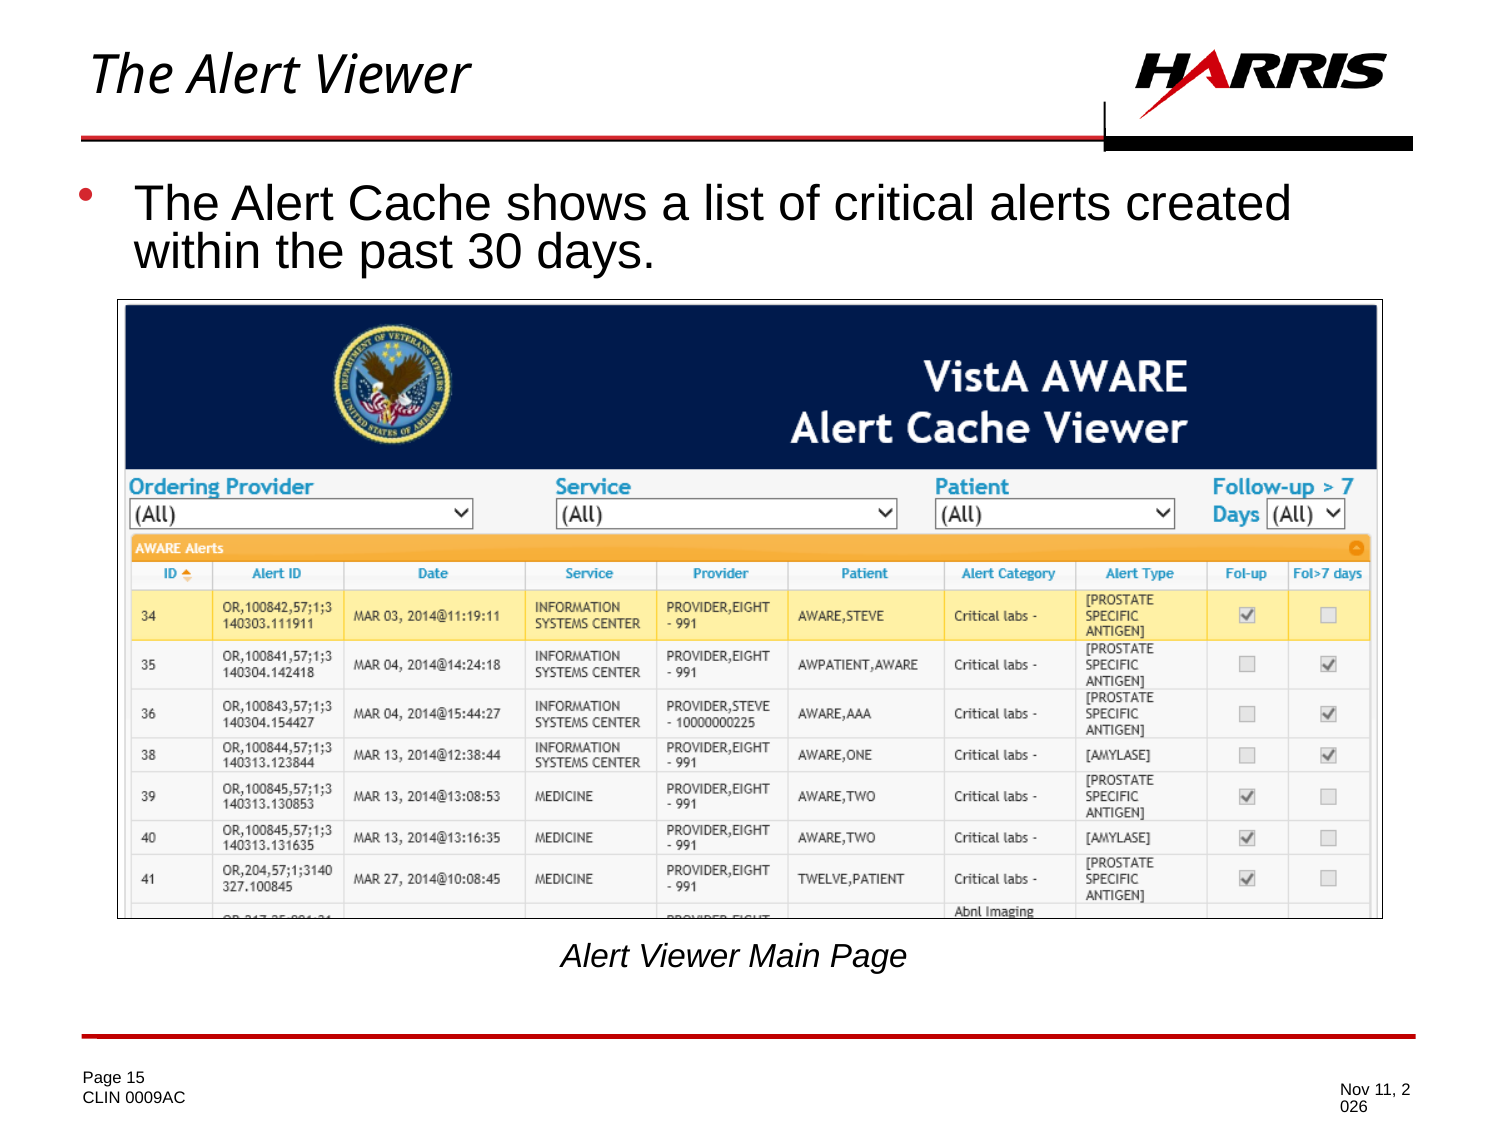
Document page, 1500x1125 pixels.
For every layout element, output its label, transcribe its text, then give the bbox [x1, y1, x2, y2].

picture [1135, 49, 1387, 119]
list The Alert Cache shows a list of critical alerts created within the past 30 days. [62, 174, 1432, 1020]
title The Alert Viewer [73, 27, 962, 117]
list Alert Viewer Main Page [49, 934, 1420, 992]
picture [117, 299, 1383, 919]
slide_number 10-Jul-15 [1324, 1066, 1435, 1111]
